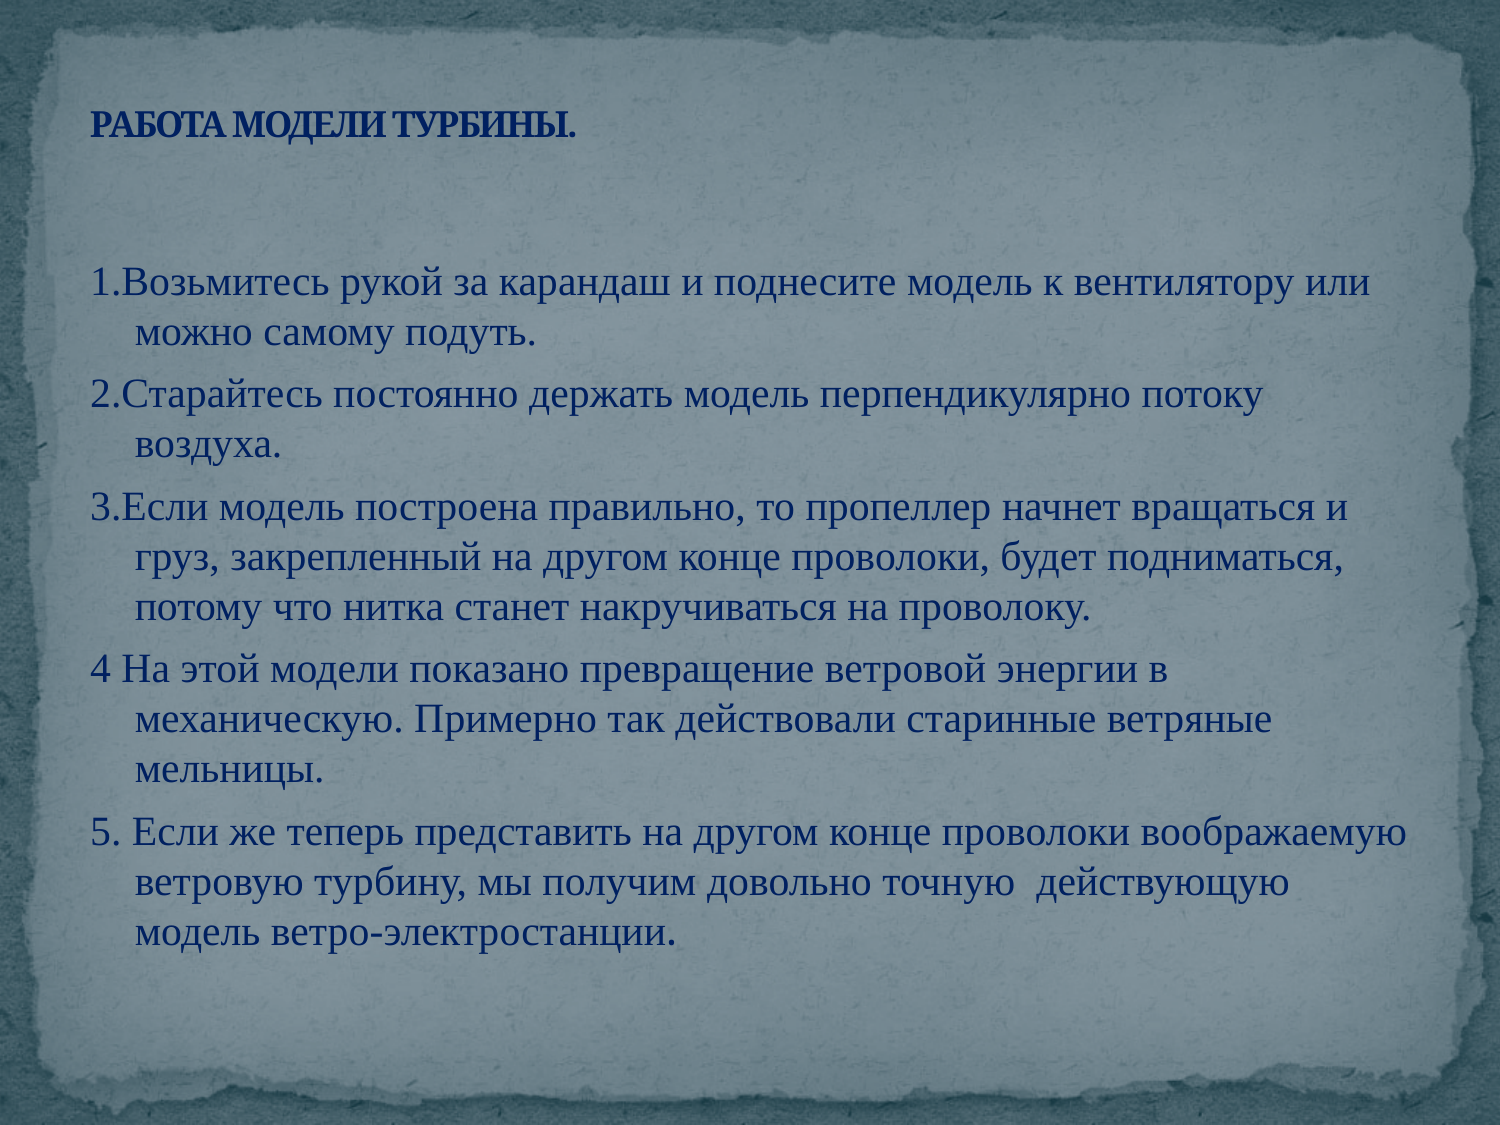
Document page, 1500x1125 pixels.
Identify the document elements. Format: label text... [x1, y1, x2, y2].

list 1.Возьмитесь рукой за карандаш и поднесите модель к вентилятору или можно самому подуть. 2.Старайтесь постоянно держать модель перпендикулярно потоку воздуха. 3.Если модель построена правильно, то пропеллер начнет вращаться и груз, закрепленный на другом конце проволоки, будет подниматься, потому что нитка станет накручиваться на проволоку. 4 На этой модели показано превращение ветровой энергии в механическую. Примерно так действовали старинные ветряные мельницы. 5. Если же теперь представить на другом конце проволоки воображаемую ветровую турбину, мы получим довольно точную действующую модель ветро-электростанции. [74, 245, 1426, 1032]
title РАБОТА МОДЕЛИ ТУРБИНЫ. [74, 93, 1425, 153]
